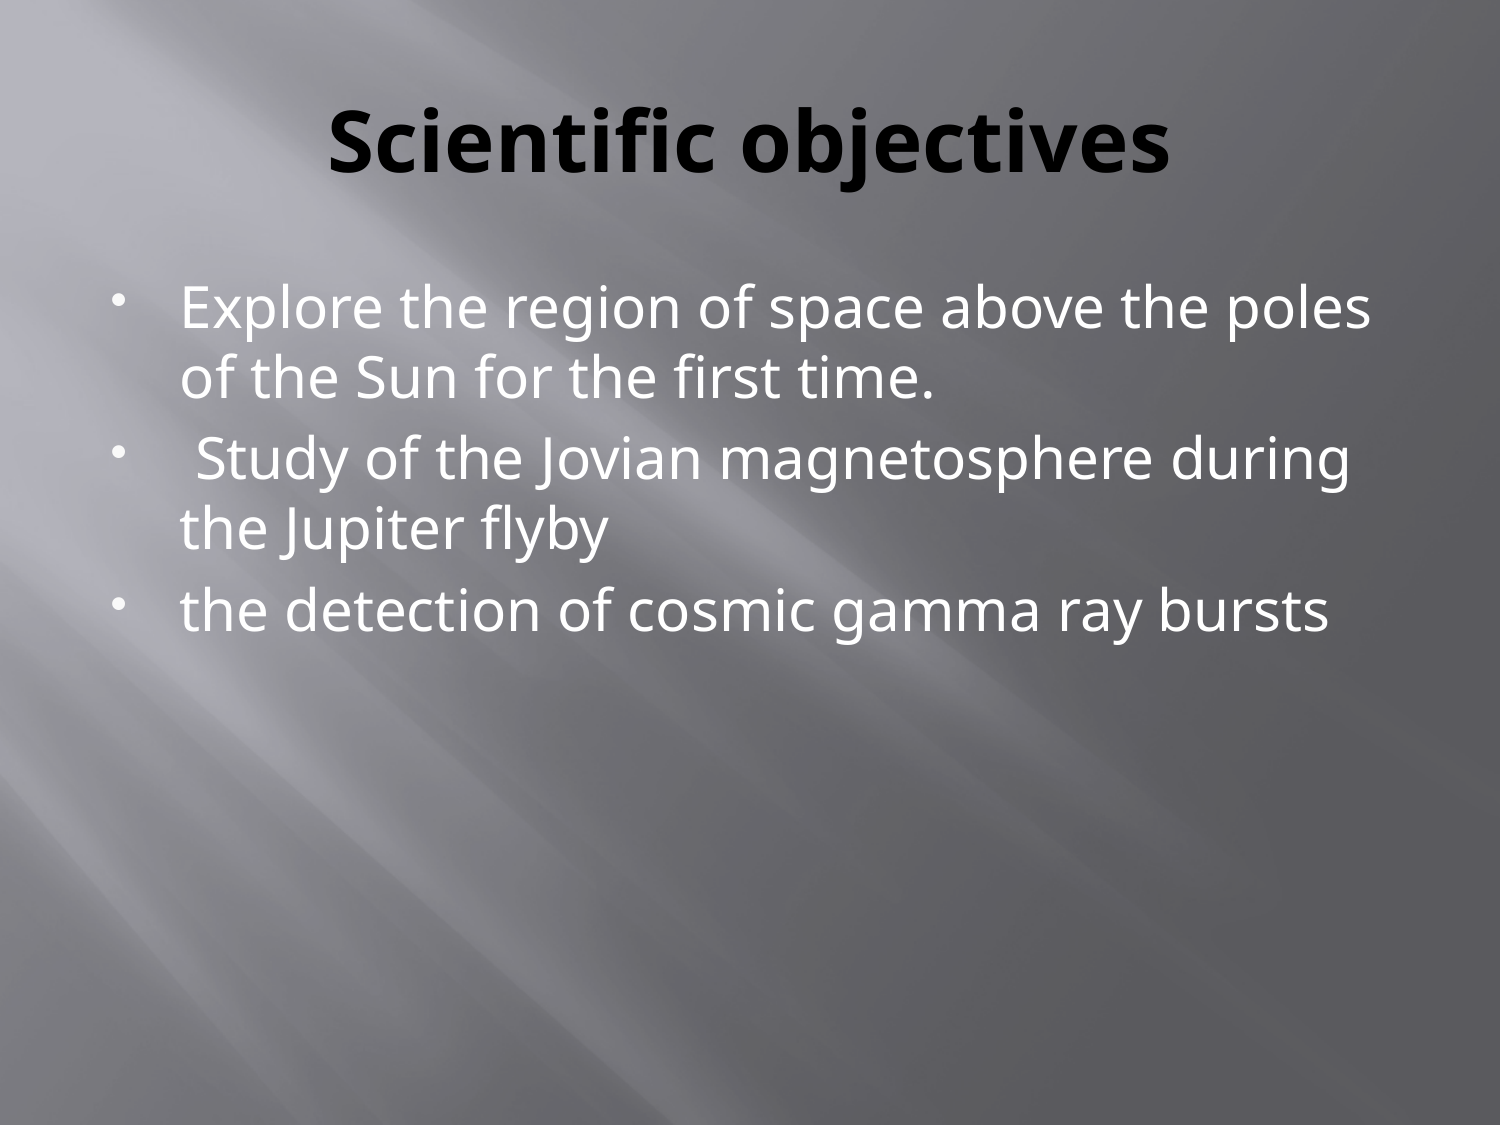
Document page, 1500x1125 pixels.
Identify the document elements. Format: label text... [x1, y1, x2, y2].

title Scientific objectives [75, 45, 1425, 233]
list Explore the region of space above the poles of the Sun for the first time. Study of the Jovian magnetosphere during the Jupiter flyby the detection of cosmic gamma ray bursts [75, 262, 1425, 1035]
